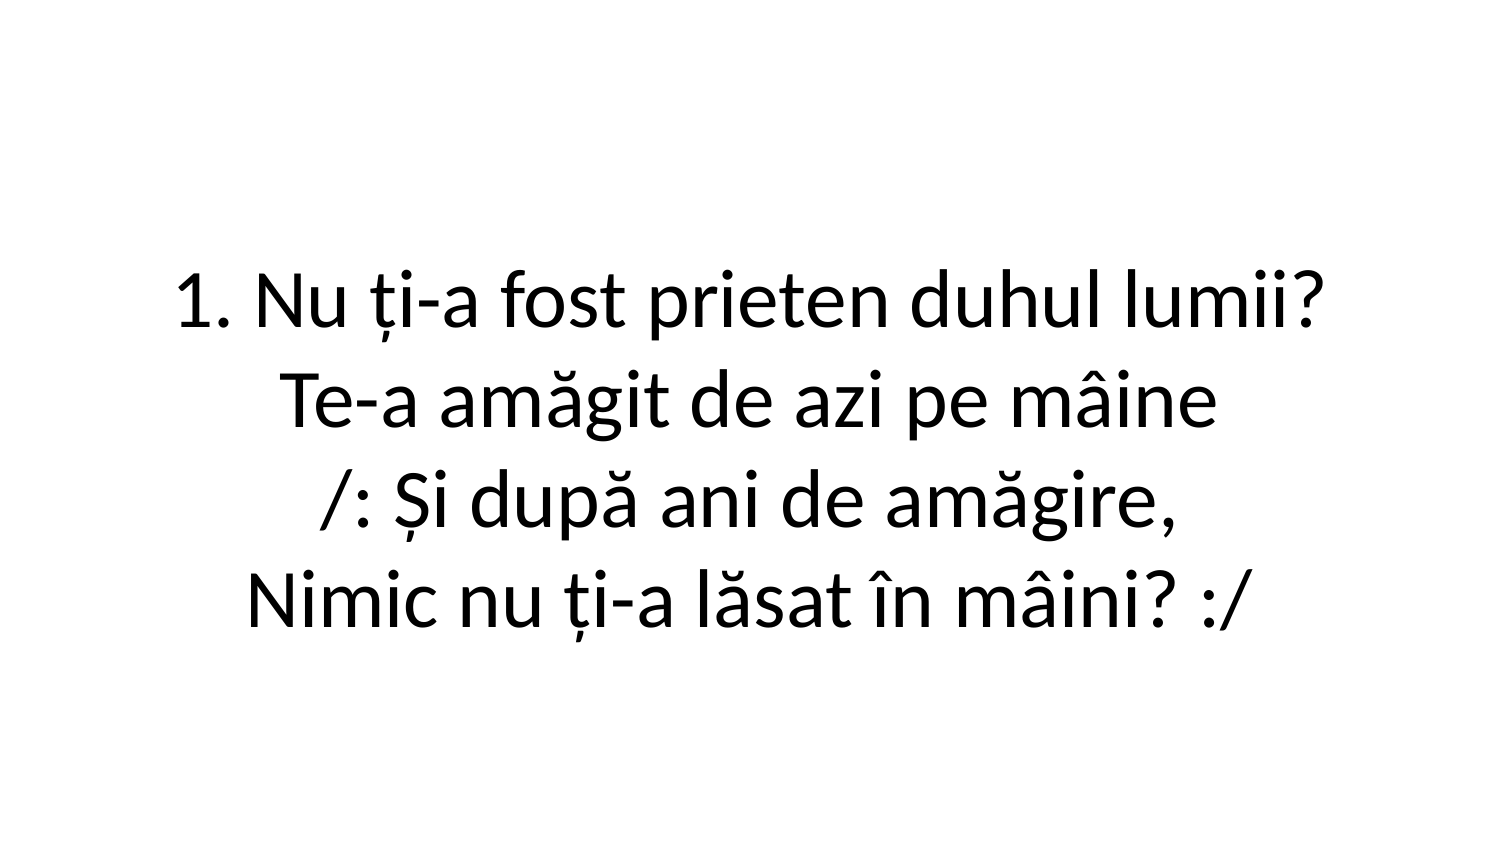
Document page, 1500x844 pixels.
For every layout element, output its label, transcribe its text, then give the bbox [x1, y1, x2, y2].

text_box 1. Nu ți-a fost prieten duhul lumii? Te-a amăgit de azi pe mâine /: Și după ani de amăgire, Nimic nu ți-a lăsat în mâini? :/ [156, 192, 1344, 652]
